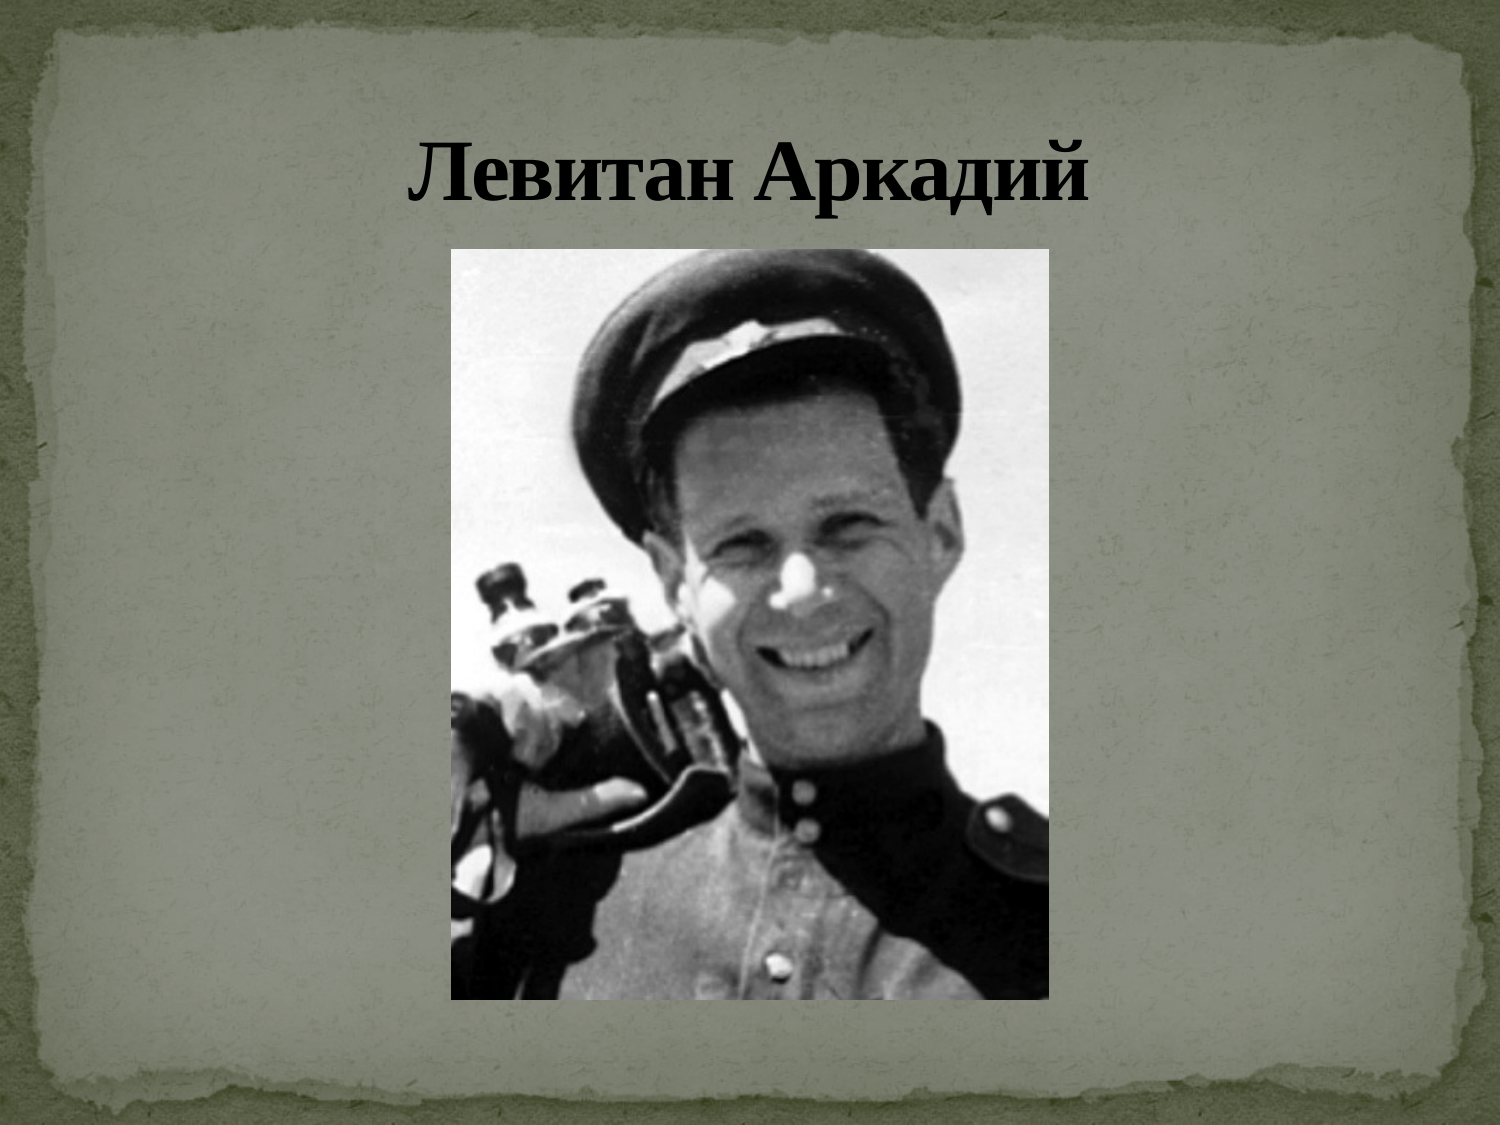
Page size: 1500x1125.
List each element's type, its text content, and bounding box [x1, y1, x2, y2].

title Левитан Аркадий [74, 24, 1425, 225]
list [454, 252, 1048, 999]
